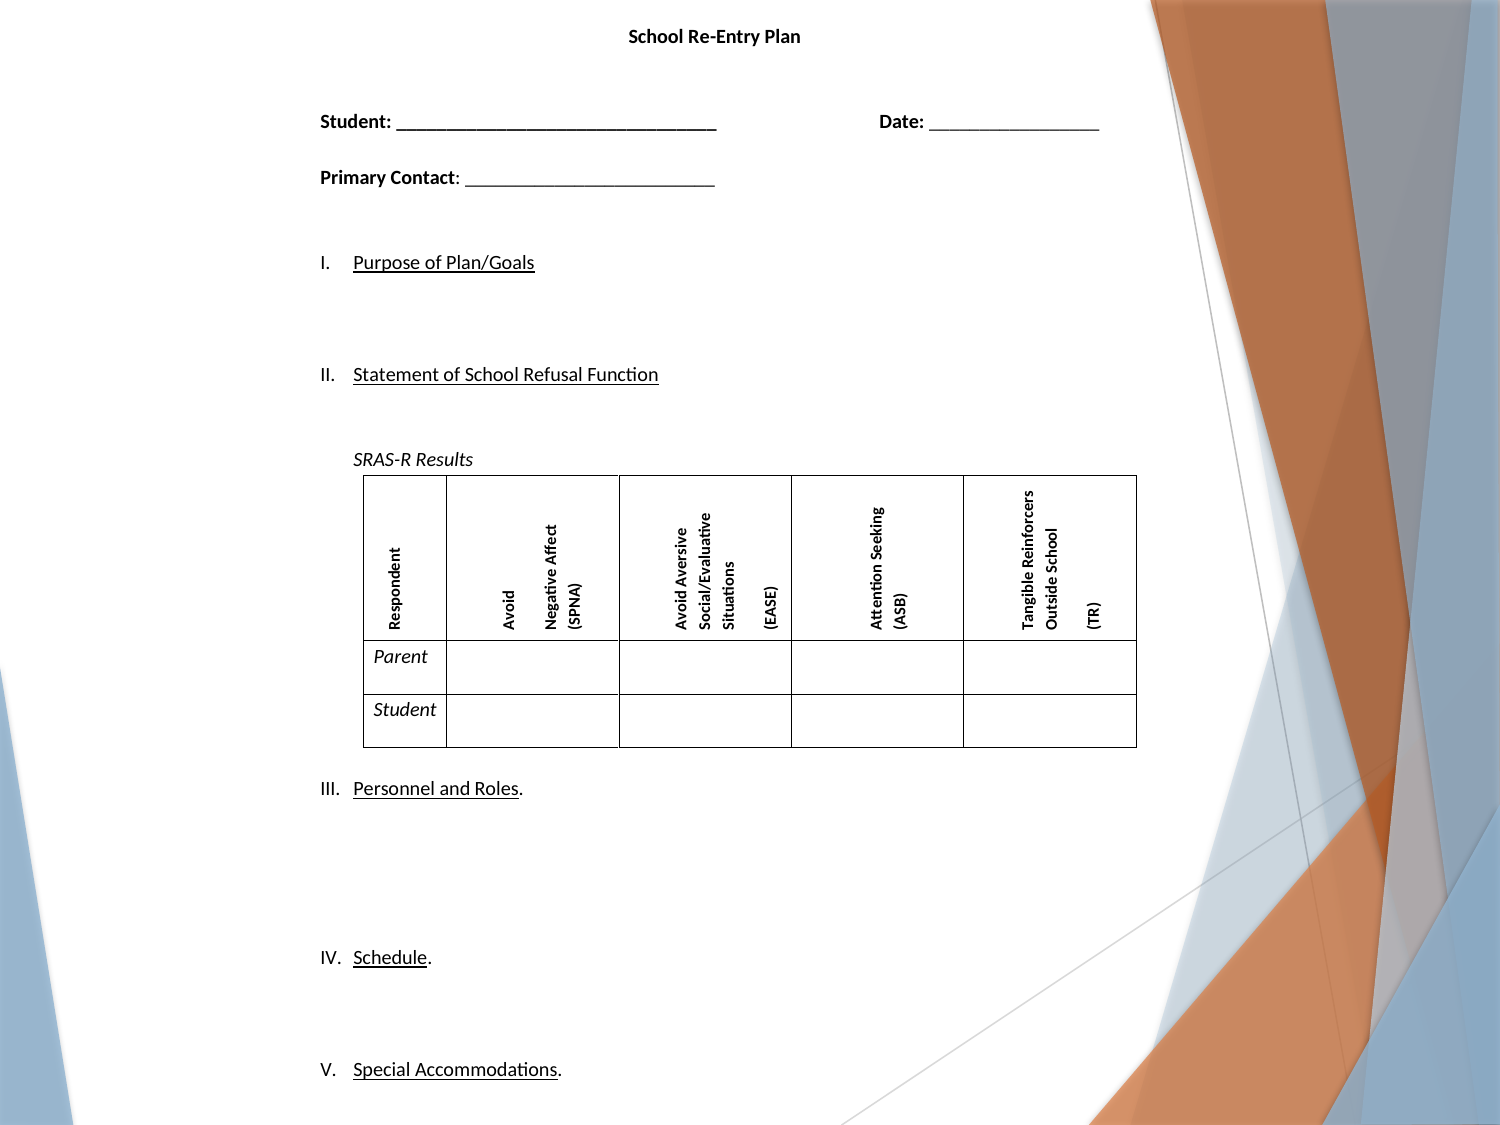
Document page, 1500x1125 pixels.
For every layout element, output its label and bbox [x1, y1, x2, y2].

picture [286, 24, 1143, 1089]
